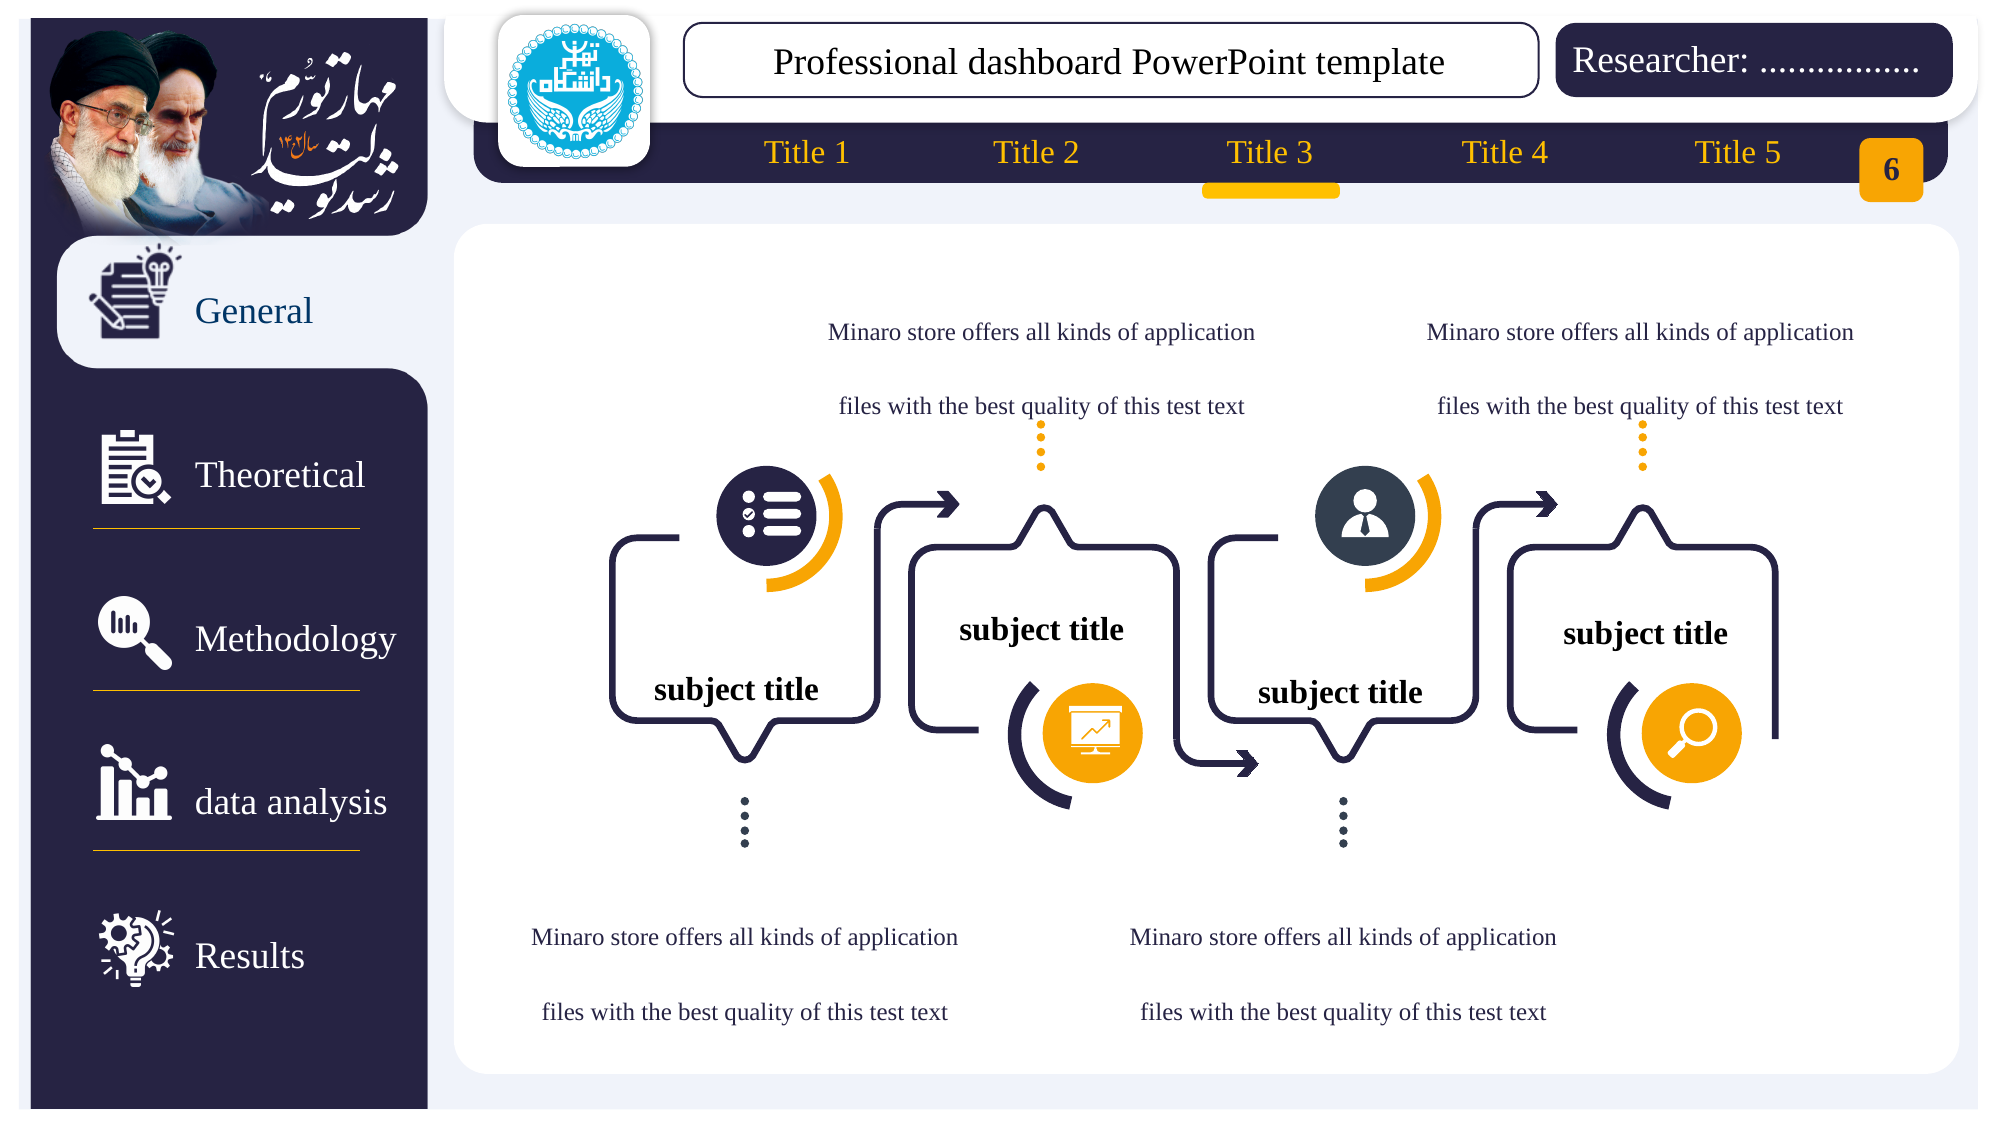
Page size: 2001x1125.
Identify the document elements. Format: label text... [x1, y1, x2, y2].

text_box Title 1 [706, 123, 908, 178]
text_box Minaro store offers all kinds of application files with the best quality of this test text [505, 867, 985, 1033]
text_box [1510, 420, 1776, 804]
text_box Title 3 [1177, 123, 1363, 178]
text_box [612, 465, 959, 848]
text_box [911, 420, 1259, 804]
text_box [1201, 181, 1341, 200]
text_box 6 [1857, 139, 1927, 195]
text_box Minaro store offers all kinds of application files with the best quality of this test text [1401, 262, 1881, 428]
text_box Researcher: ................. [1557, 27, 1958, 88]
picture [30, 18, 442, 1109]
text_box subject title [1776, 563, 1782, 659]
text_box Professional dashboard PowerPoint template [685, 29, 1534, 89]
text_box subject title [601, 619, 612, 715]
text_box [452, 222, 1961, 1076]
text_box Title 4 [1412, 123, 1598, 178]
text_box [1210, 465, 1558, 848]
text_box [497, 13, 651, 168]
picture [506, 22, 644, 160]
text_box Title 5 [1645, 123, 1831, 178]
text_box Title 2 [936, 123, 1137, 178]
text_box Minaro store offers all kinds of application files with the best quality of this test text [802, 262, 1282, 428]
text_box Minaro store offers all kinds of application files with the best quality of this test text [1104, 867, 1584, 1033]
